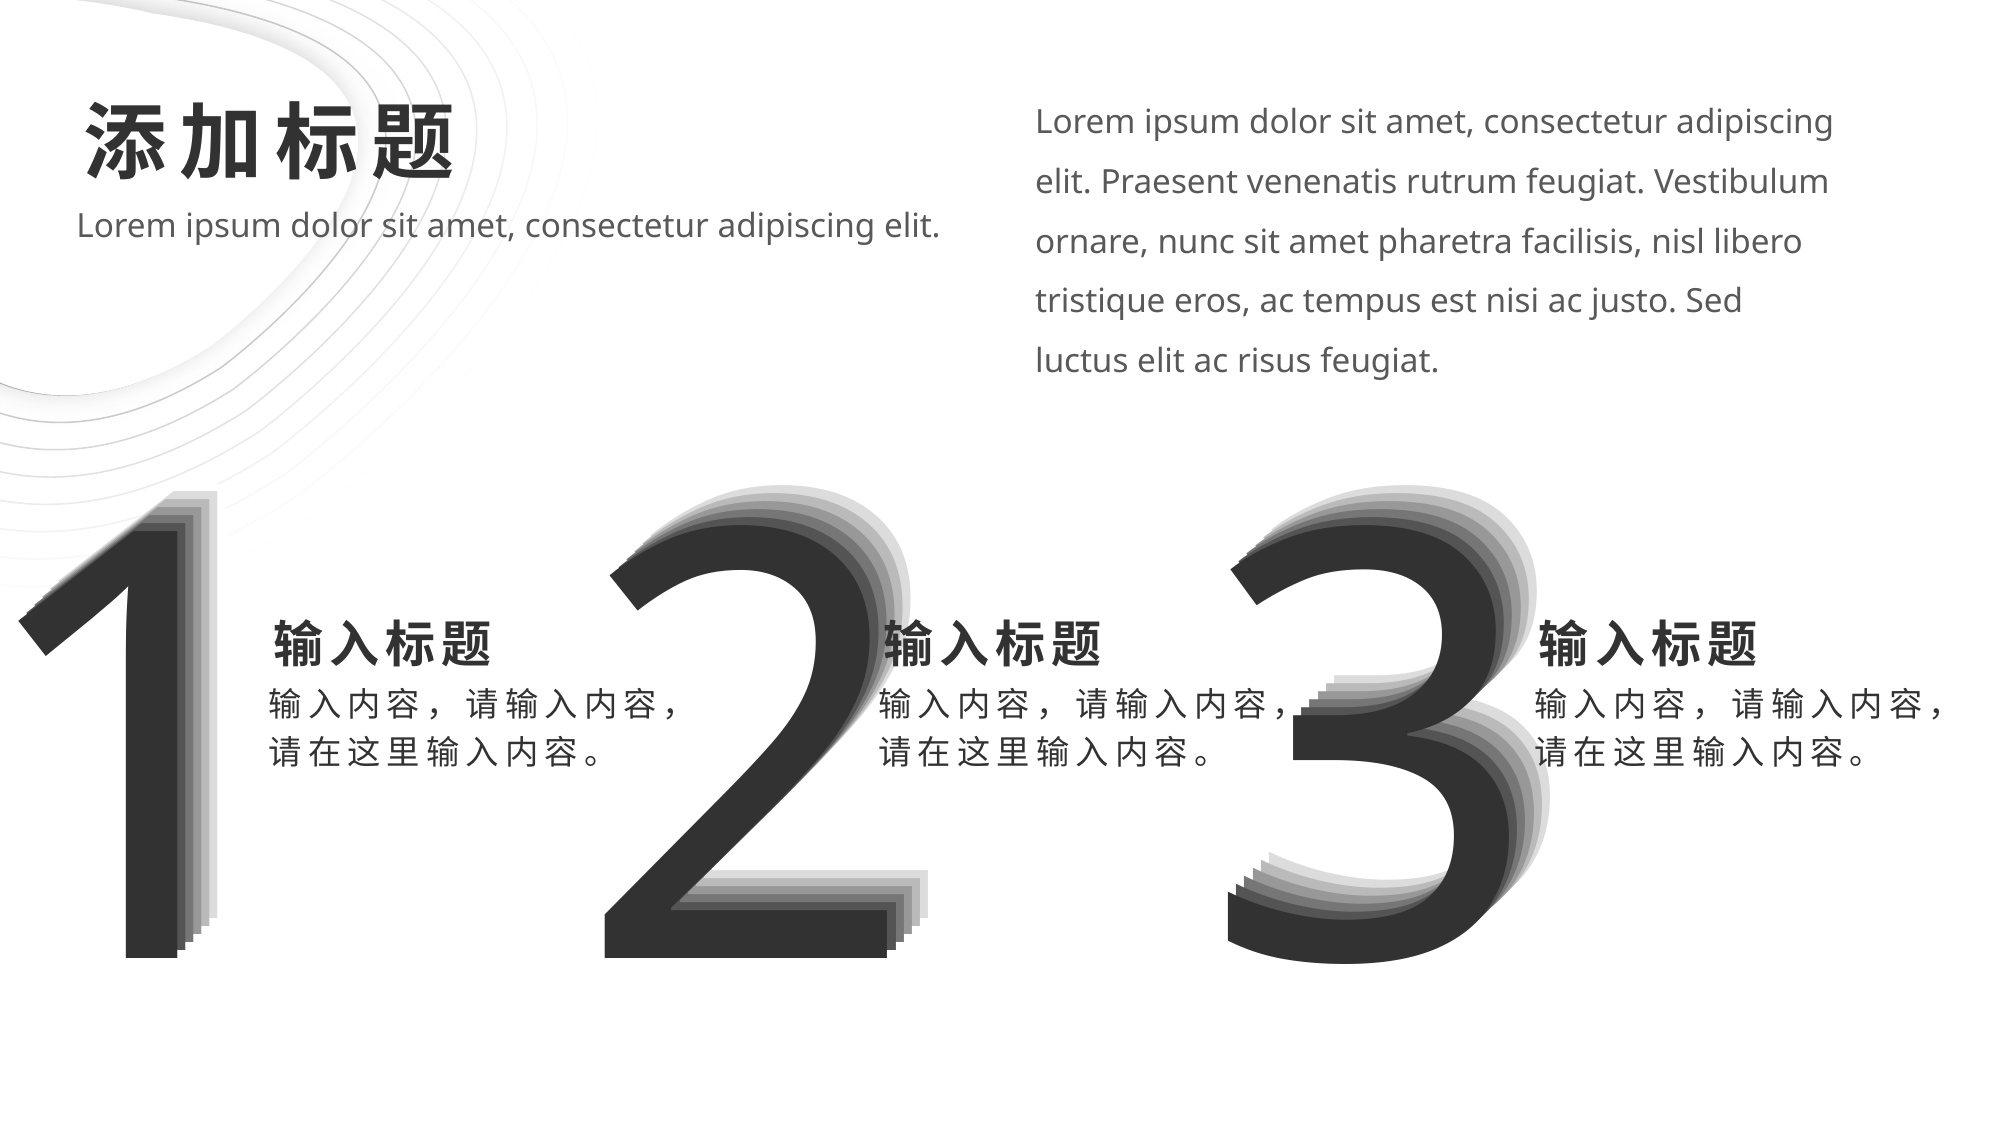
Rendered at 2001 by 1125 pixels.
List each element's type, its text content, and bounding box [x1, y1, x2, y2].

text_box Lorem ipsum dolor sit amet, consectetur adipiscing elit. Praesent venenatis rutrum feugiat. Vestibulum ornare, nunc sit amet pharetra facilisis, nisl libero tristique eros, ac tempus est nisi ac justo. Sed luctus elit ac risus feugiat. [1020, 72, 1853, 387]
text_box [1189, 305, 1605, 1093]
text_box 输入内容，请输入内容，请在这里输入内容。 [1605, 667, 2000, 779]
text_box 输入标题 [1605, 604, 1773, 667]
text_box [4, 305, 317, 1093]
text_box 输入标题 [317, 604, 507, 667]
text_box 输入内容，请输入内容，请在这里输入内容。 [317, 667, 564, 779]
text_box Lorem ipsum dolor sit amet, consectetur adipiscing elit. [592, 176, 1020, 252]
text_box 输入内容，请输入内容，请在这里输入内容。 [980, 667, 1189, 779]
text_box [0, 0, 592, 583]
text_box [564, 305, 980, 1093]
text_box 输入标题 [980, 604, 1117, 667]
